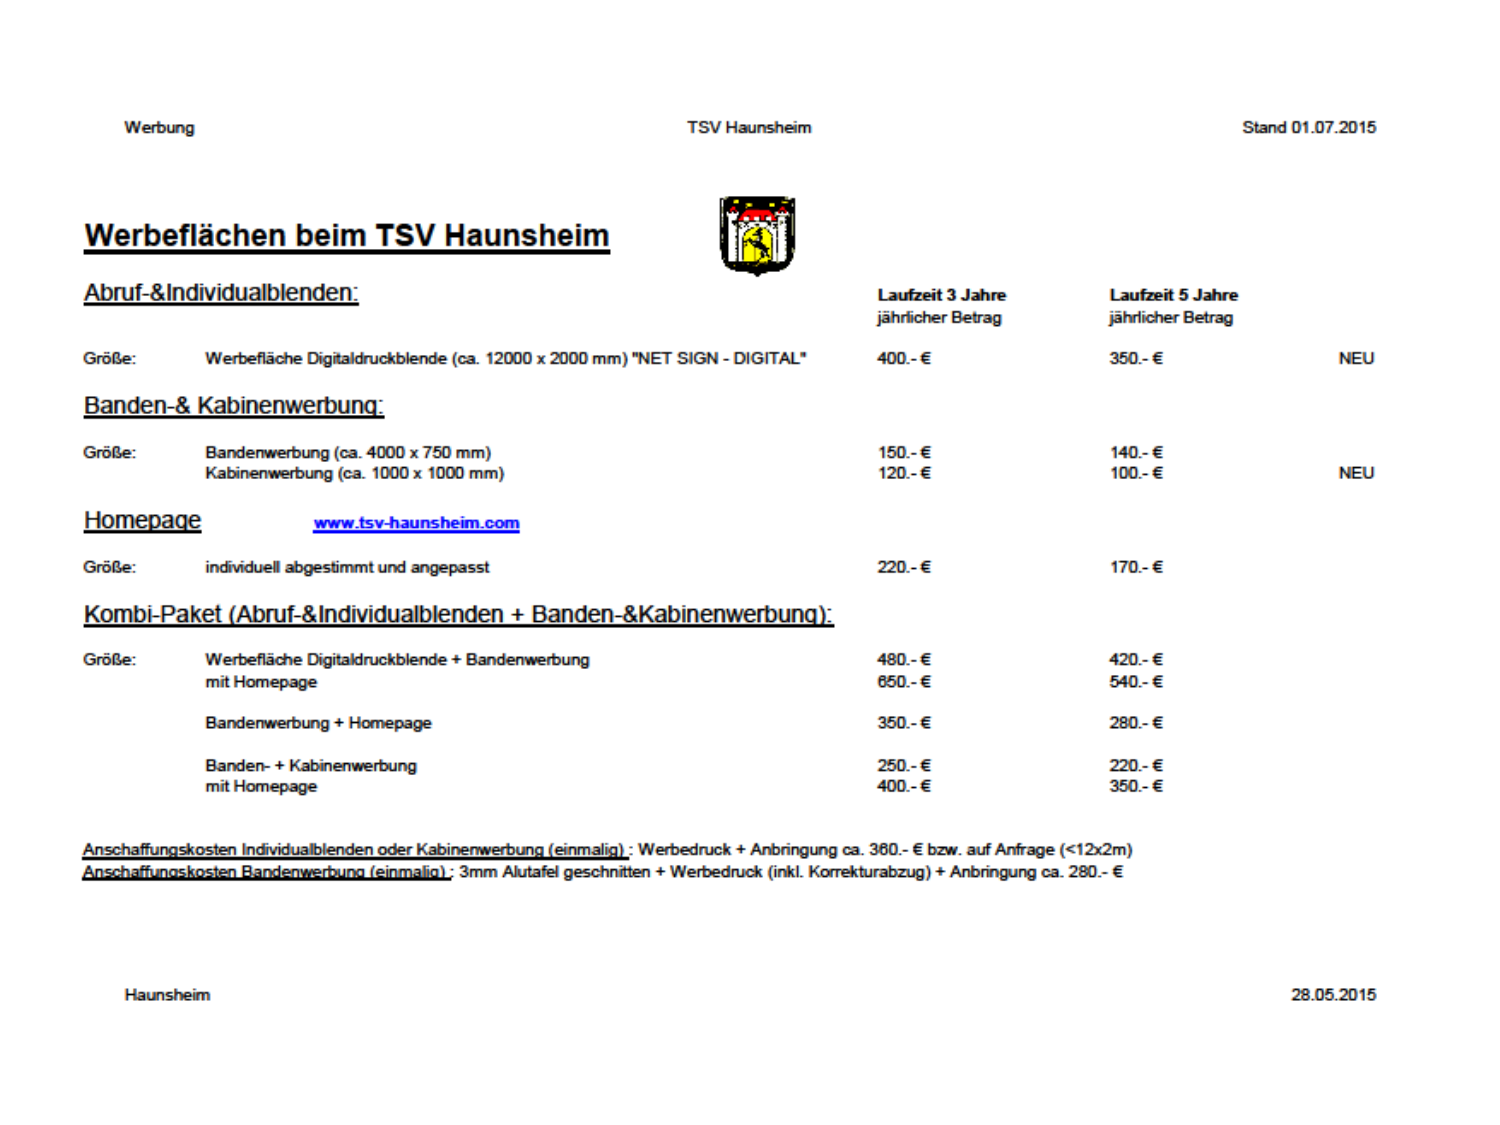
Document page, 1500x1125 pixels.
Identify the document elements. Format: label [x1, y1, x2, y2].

text_box [30, 53, 1471, 1071]
